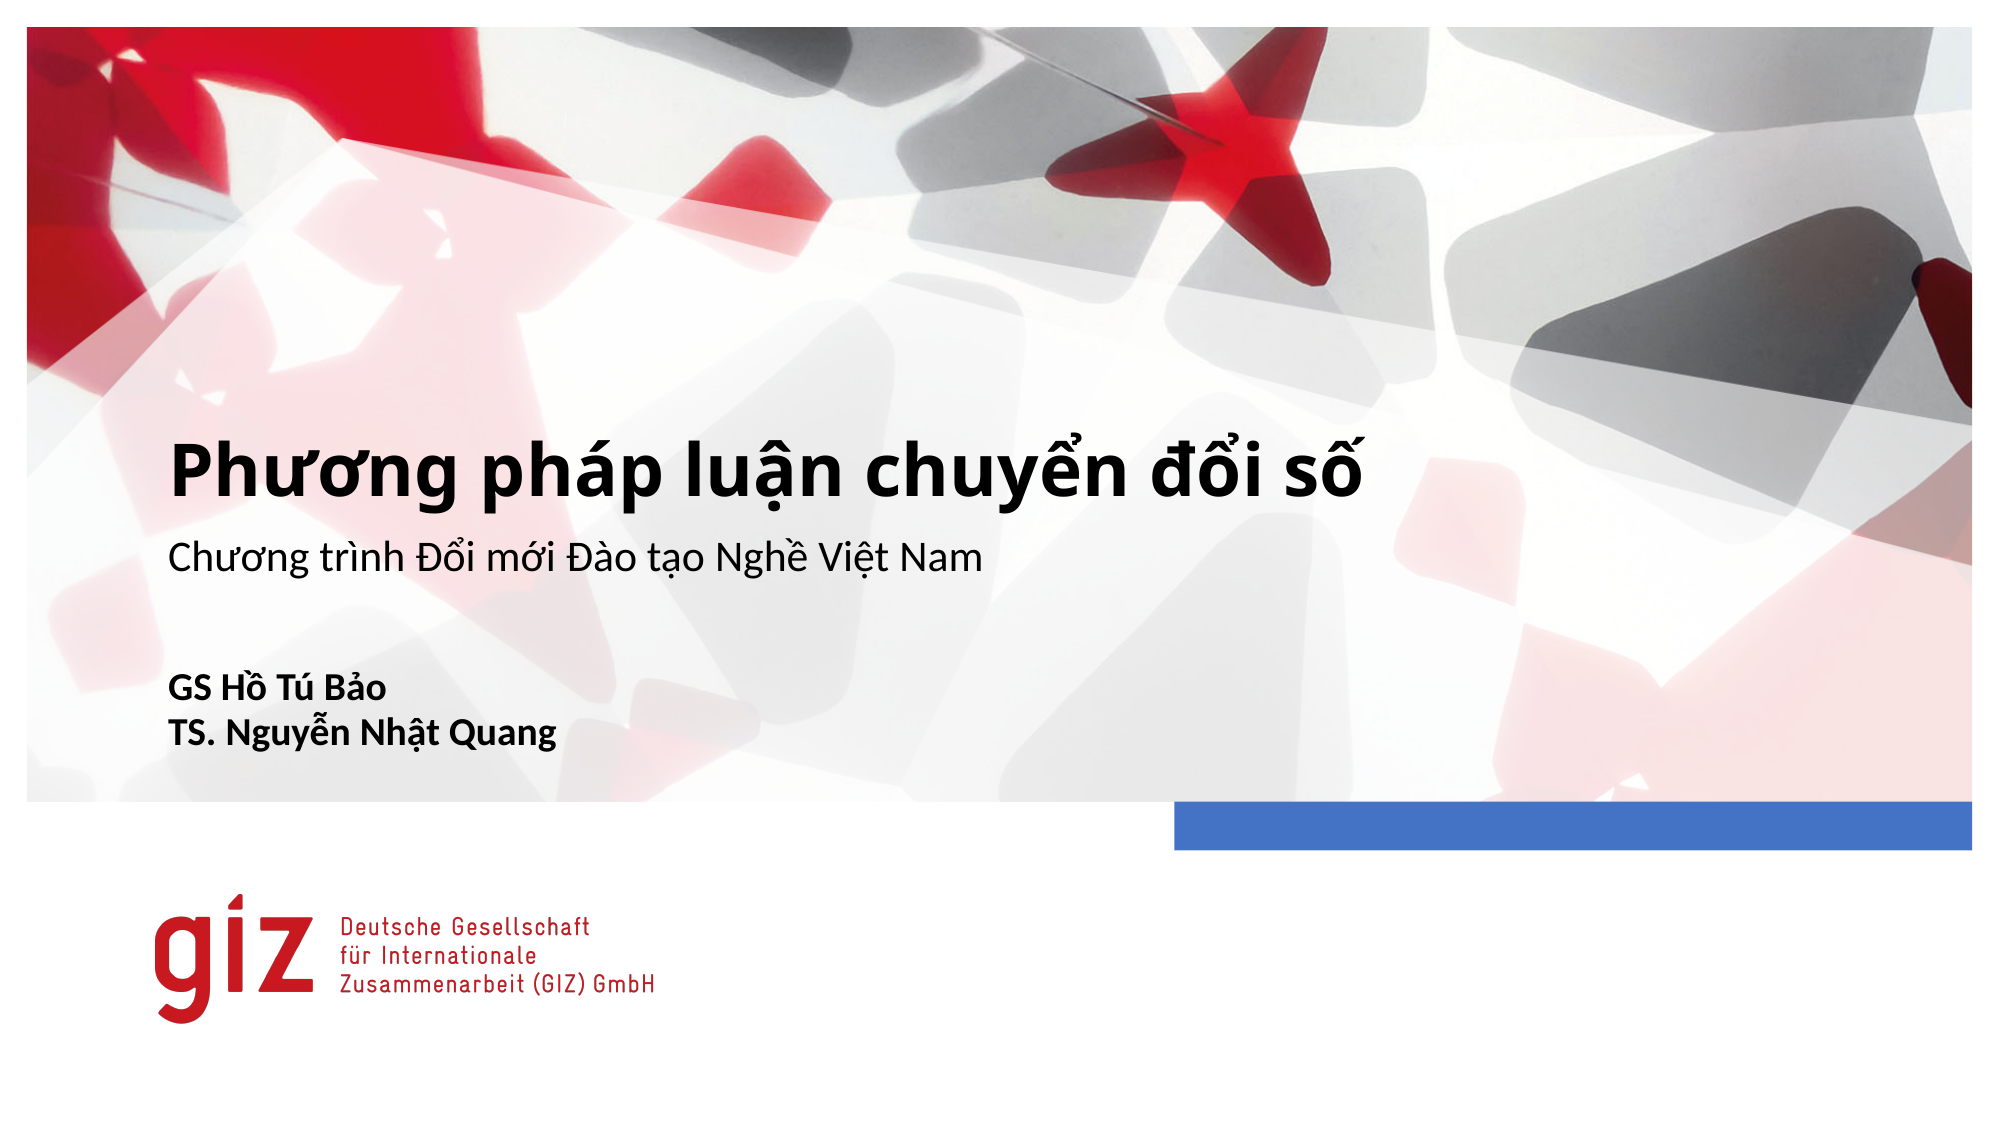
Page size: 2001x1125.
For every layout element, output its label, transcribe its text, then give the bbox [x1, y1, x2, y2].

picture [26, 27, 1973, 802]
list Chương trình Đổi mới Đào tạo Nghề Việt Nam GS Hồ Tú Bảo TS. Nguyễn Nhật Quang [153, 524, 1897, 811]
title Phương pháp luận chuyển đổi số [153, 425, 1897, 521]
picture [150, 889, 656, 1029]
